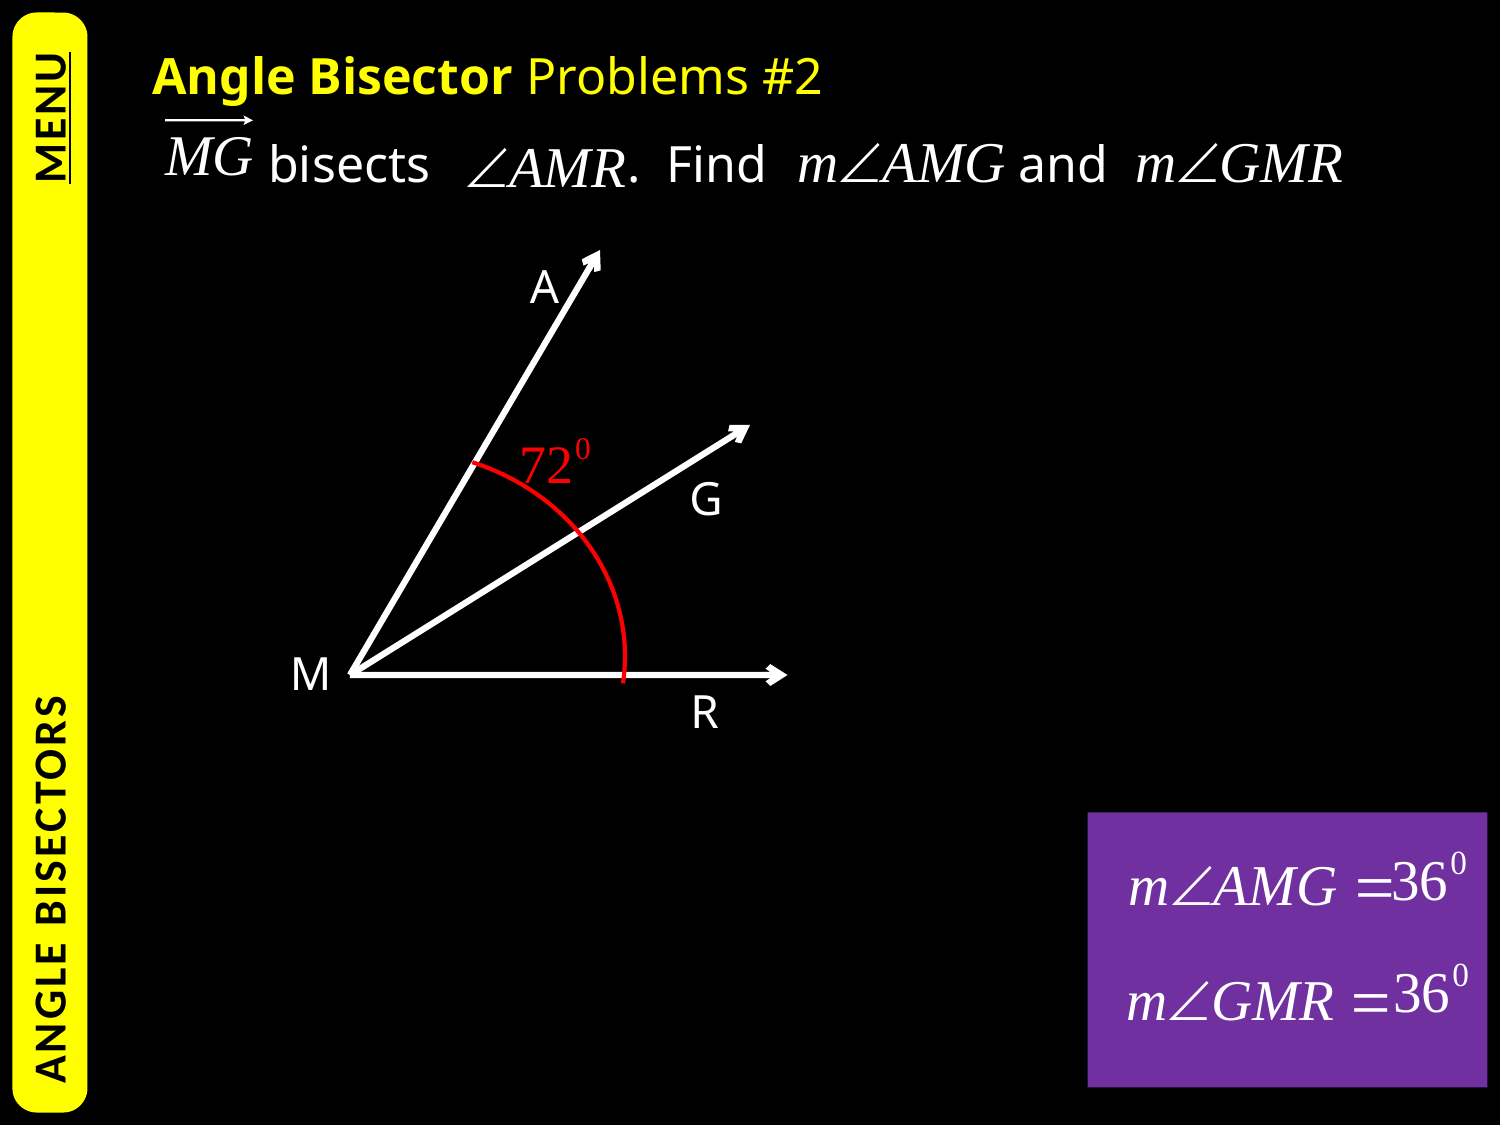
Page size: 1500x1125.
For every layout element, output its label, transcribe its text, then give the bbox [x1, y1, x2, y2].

text_box R [675, 675, 734, 745]
text_box ANGLE BISECTORS MENU [12, 37, 83, 1099]
text_box bisects . Find and [162, 124, 1338, 200]
text_box [1085, 810, 1490, 1090]
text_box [512, 424, 603, 498]
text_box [1117, 966, 1386, 1035]
text_box [625, 667, 788, 683]
text_box Angle Bisector Problems #2 [137, 37, 1438, 113]
text_box [12, 12, 88, 1113]
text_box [1120, 852, 1381, 921]
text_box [1126, 129, 1355, 198]
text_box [1384, 837, 1476, 915]
text_box G [674, 462, 738, 533]
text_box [457, 134, 639, 198]
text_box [1386, 949, 1478, 1028]
text_box M [275, 637, 347, 708]
text_box A [515, 249, 575, 320]
text_box [575, 249, 601, 293]
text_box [155, 103, 265, 191]
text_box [788, 129, 1018, 198]
text_box [393, 461, 626, 684]
text_box [690, 424, 751, 462]
